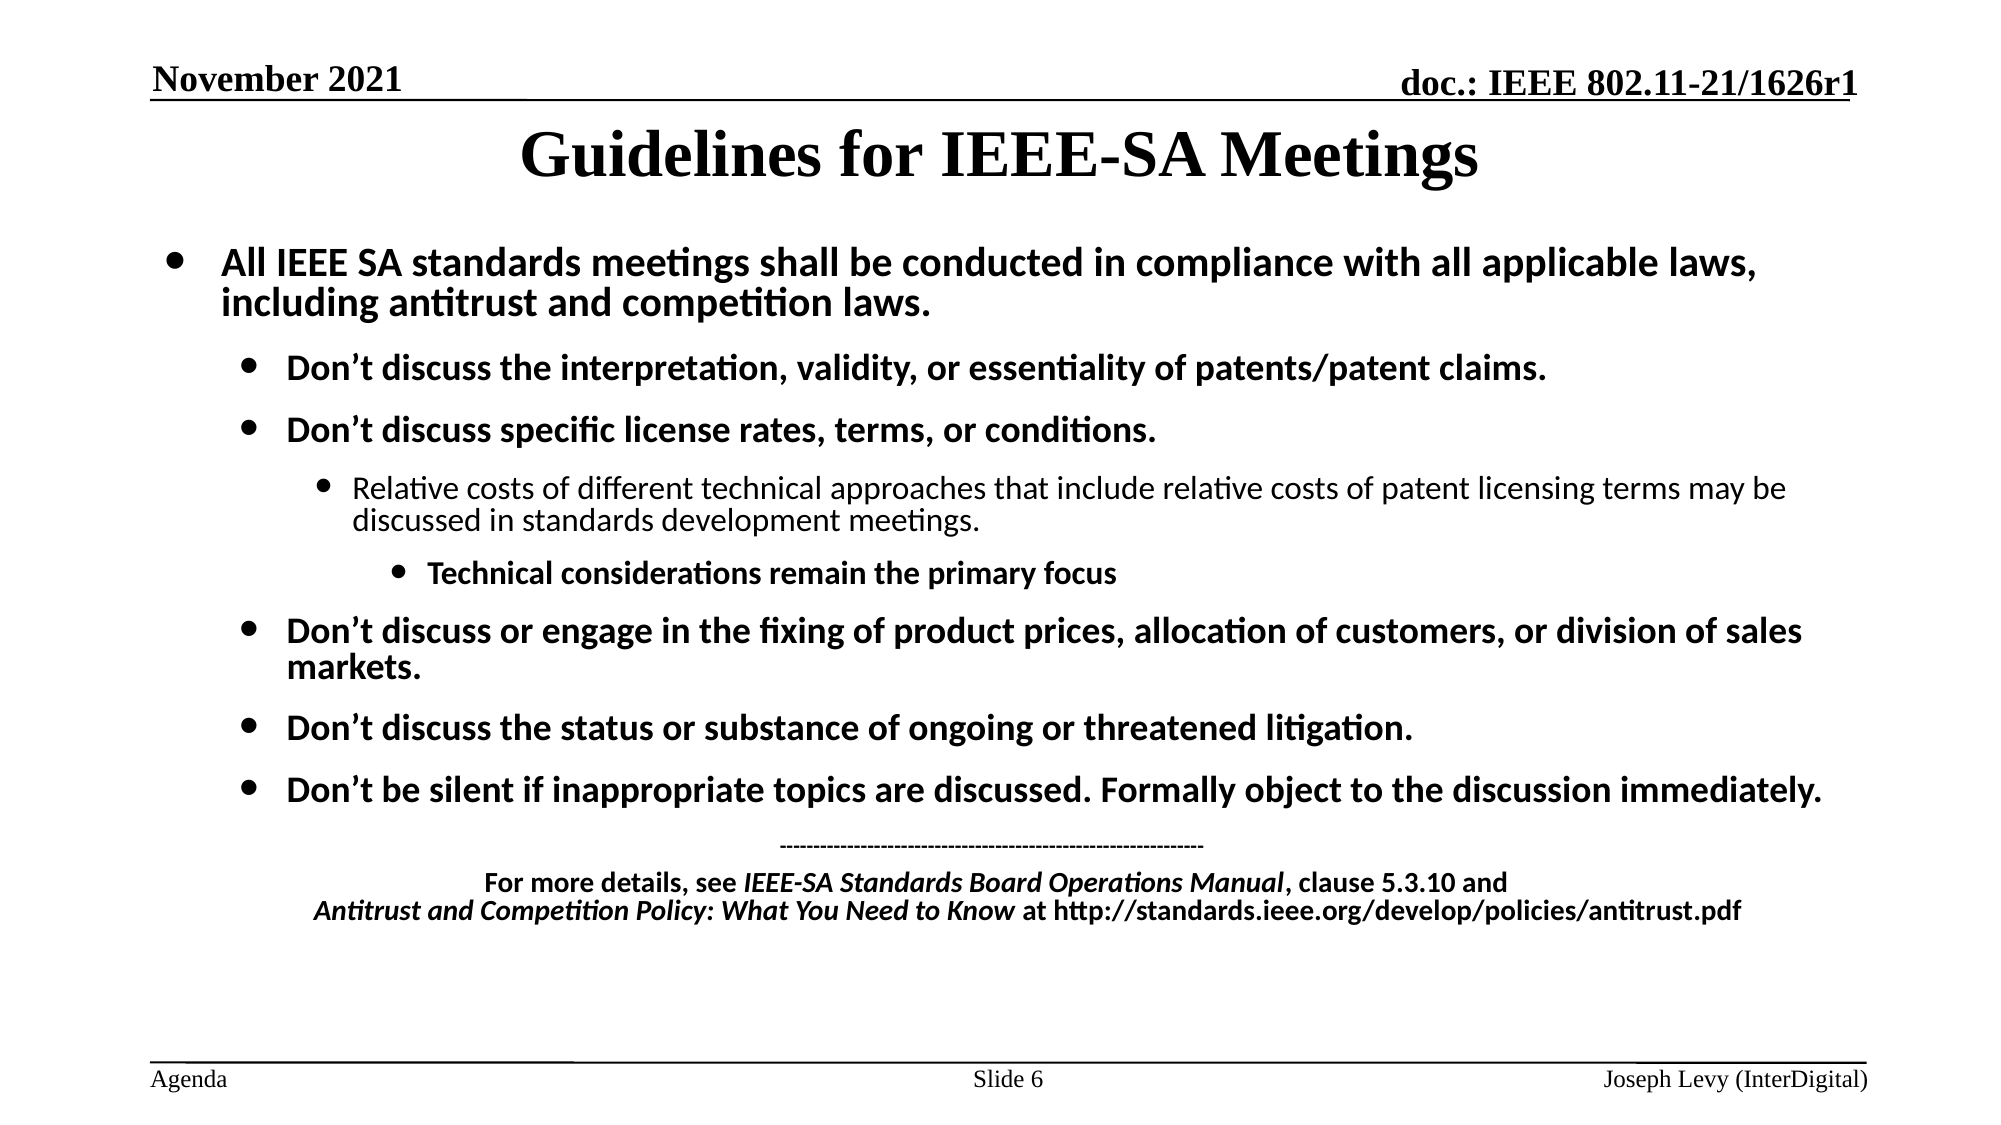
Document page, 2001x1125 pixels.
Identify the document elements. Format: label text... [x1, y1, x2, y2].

text_box All IEEE SA standards meetings shall be conducted in compliance with all applicable laws, including antitrust and competition laws. Don’t discuss the interpretation, validity, or essentiality of patents/patent claims. Don’t discuss specific license rates, terms, or conditions. Relative costs of different technical approaches that include relative costs of patent licensing terms may be discussed in standards development meetings. Technical considerations remain the primary focus Don’t discuss or engage in the fixing of product prices, allocation of customers, or division of sales markets. Don’t discuss the status or substance of ongoing or threatened litigation. Don’t be silent if inappropriate topics are discussed. Formally object to the discussion immediately. --------------------------------------------------------------- For more details, see IEEE-SA Standards Board Operations Manual, clause 5.3.10 and Antitrust and Competition Policy: What You Need to Know at http://standards.ieee.org/develop/policies/antitrust.pdf [150, 237, 1850, 1000]
title Guidelines for IEEE-SA Meetings [149, 112, 1850, 188]
footer Joseph Levy (InterDigital) [1171, 1061, 1869, 1093]
slide_number Slide 6 [950, 1061, 1067, 1123]
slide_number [152, 54, 563, 100]
